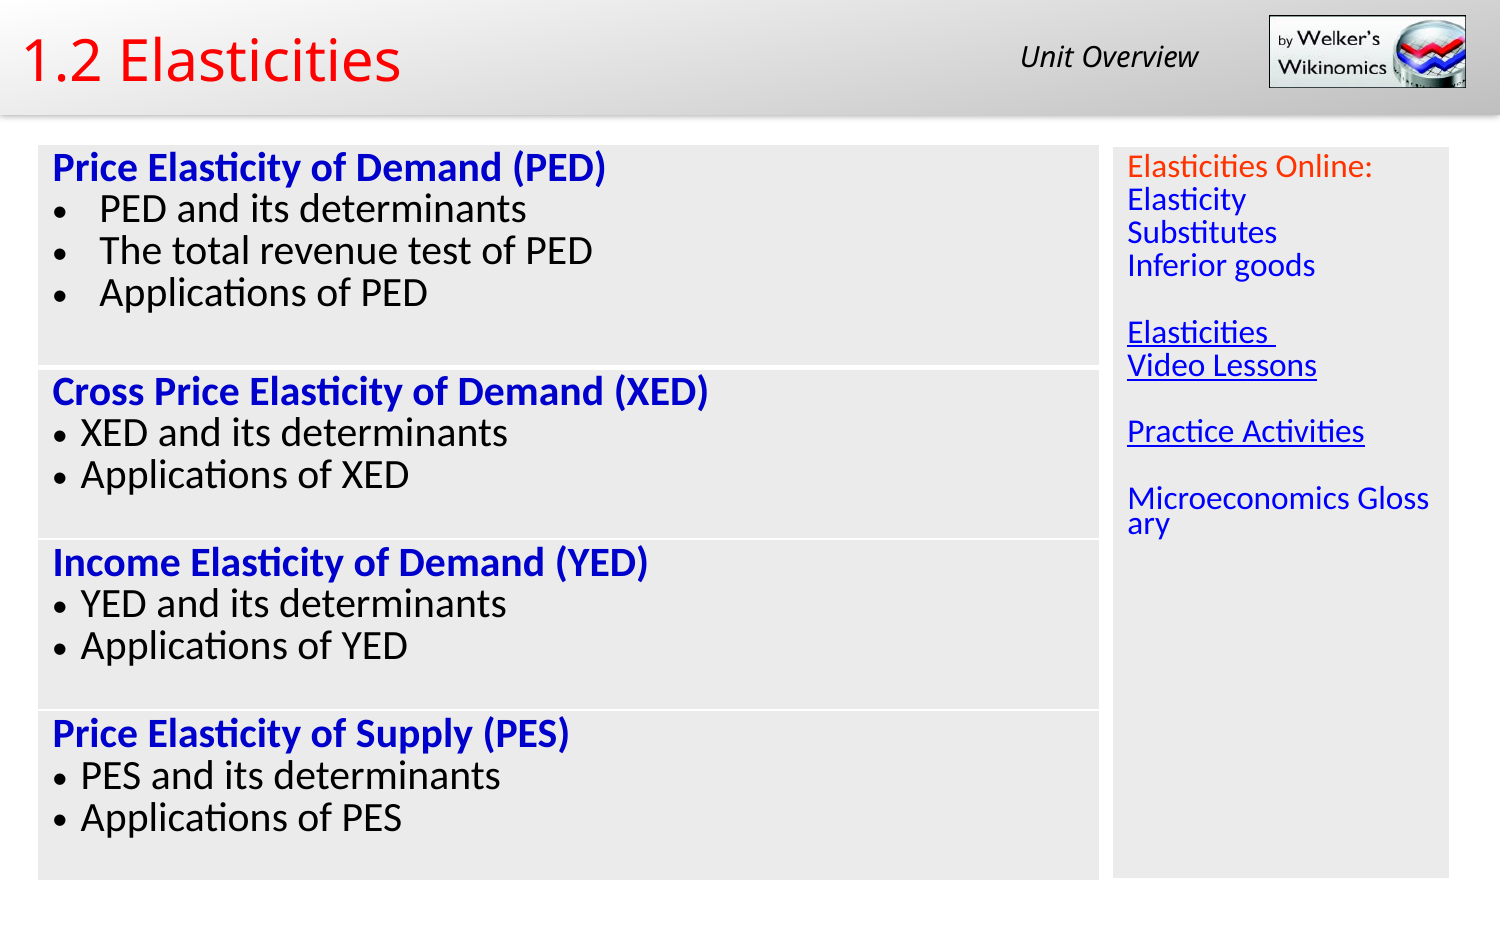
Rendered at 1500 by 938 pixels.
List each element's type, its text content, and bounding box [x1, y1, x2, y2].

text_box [0, 0, 1500, 115]
table_header Price Elasticity of Demand (PED) PED and its determinants The total revenue test of PED Applications of PED [38, 145, 1099, 365]
table_header Elasticities Online: Elasticity Substitutes Inferior goods Elasticities Video Lessons Practice Activities Microeconomics Glossary [1113, 147, 1449, 878]
table_cell Income Elasticity of Demand (YED) YED and its determinants Applications of YED [38, 540, 1099, 709]
table_cell Cross Price Elasticity of Demand (XED) XED and its determinants Applications of XED [38, 370, 1099, 538]
table_cell Price Elasticity of Supply (PES) PES and its determinants Applications of PES [38, 711, 1099, 880]
